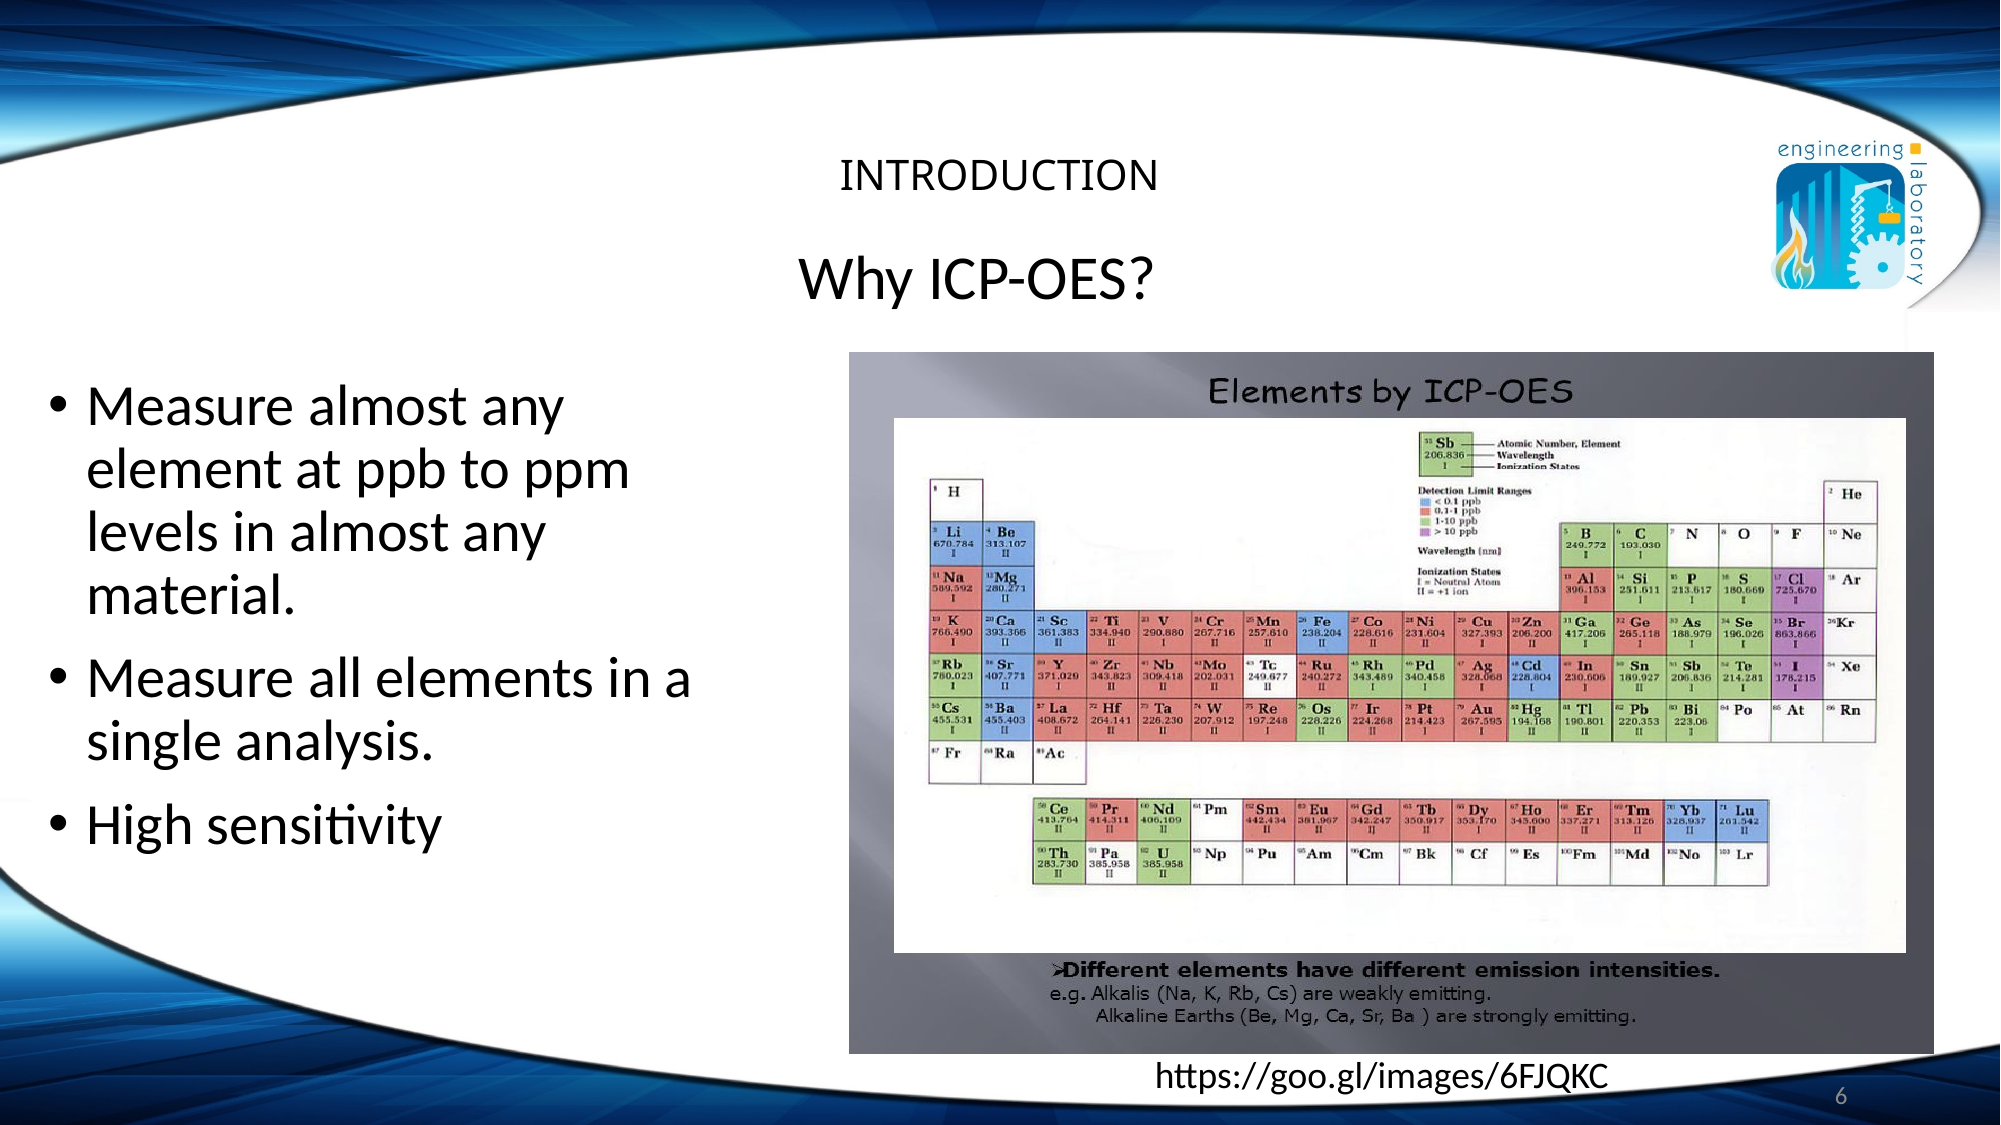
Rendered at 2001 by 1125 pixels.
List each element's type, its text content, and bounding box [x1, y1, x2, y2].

slide_number 6 [1412, 1065, 1863, 1125]
text_box Why ICP-OES? [783, 238, 1172, 321]
list Measure almost any element at ppb to ppm levels in almost any material. Measure all elements in a single analysis. High sensitivity [33, 277, 757, 992]
title INTRODUCTION [137, 100, 1863, 249]
picture [0, 0, 2000, 1125]
text_box https://goo.gl/images/6FJQKC [1140, 1054, 1625, 1104]
